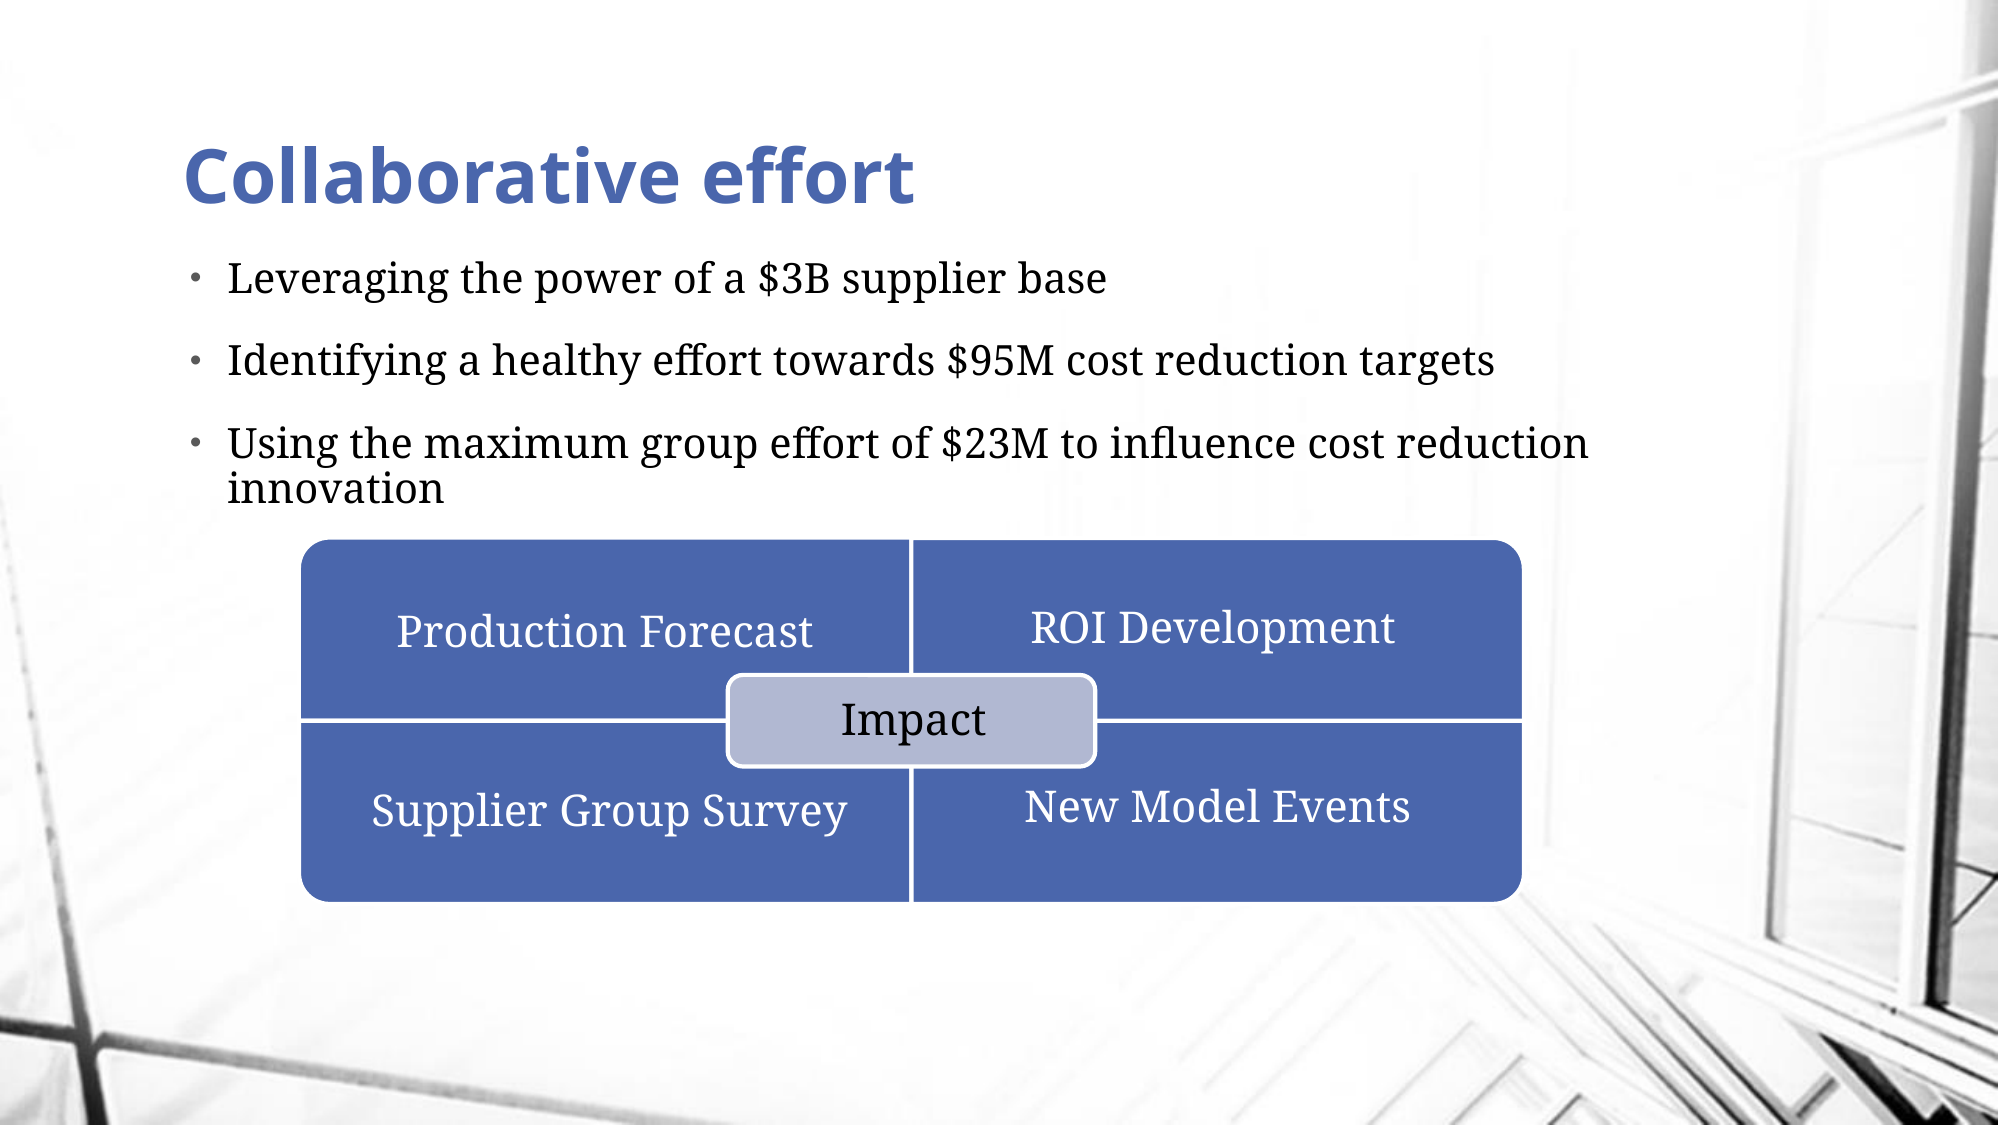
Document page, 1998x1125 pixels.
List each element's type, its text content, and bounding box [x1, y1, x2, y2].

list Leveraging the power of a $3B supplier base Identifying a healthy effort towards $95M cost reduction targets Using the maximum group effort of $23M to influence cost reduction innovation [174, 249, 1725, 513]
title Collaborative effort [174, 99, 1601, 226]
picture [0, 0, 1998, 1125]
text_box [298, 537, 1525, 905]
